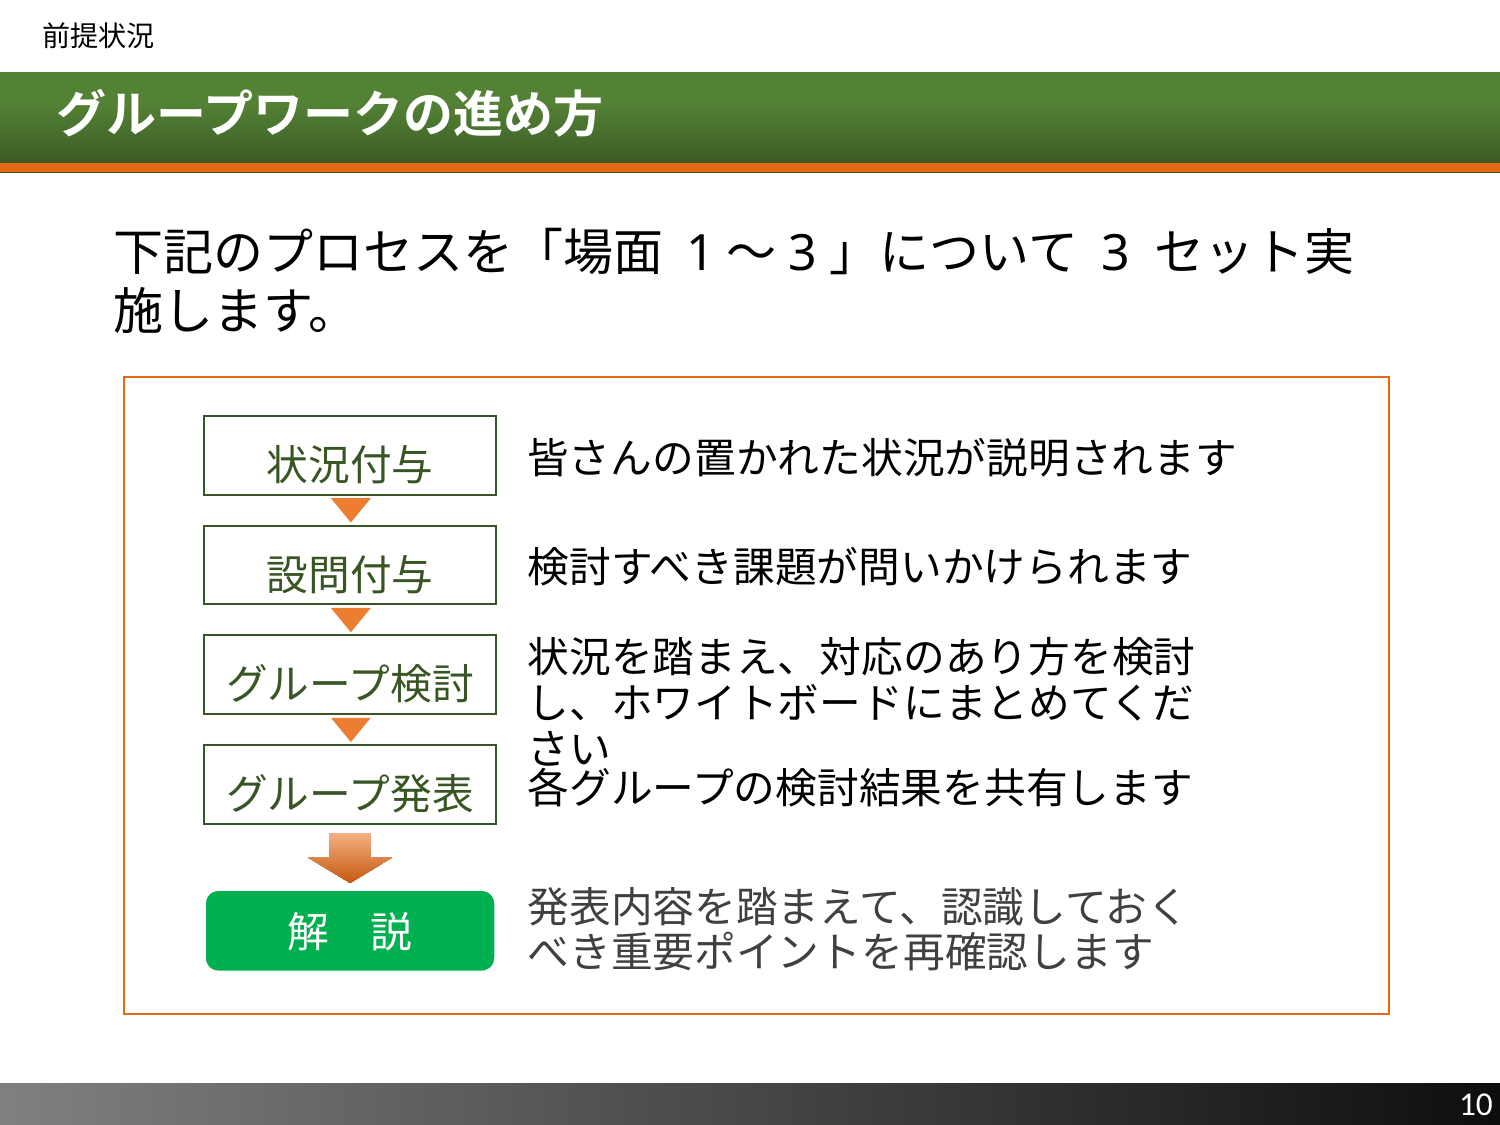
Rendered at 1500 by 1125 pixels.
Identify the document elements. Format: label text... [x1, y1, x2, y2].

text_box 下記のプロセスを「場面 1～3」について 3 セット実施します。 [98, 212, 1389, 348]
title グループワークの進め方 [41, 60, 1336, 173]
slide_number 10 [1170, 1072, 1500, 1125]
text_box [306, 832, 394, 884]
list 前提状況 [0, 14, 1500, 60]
text_box [123, 376, 1390, 1015]
